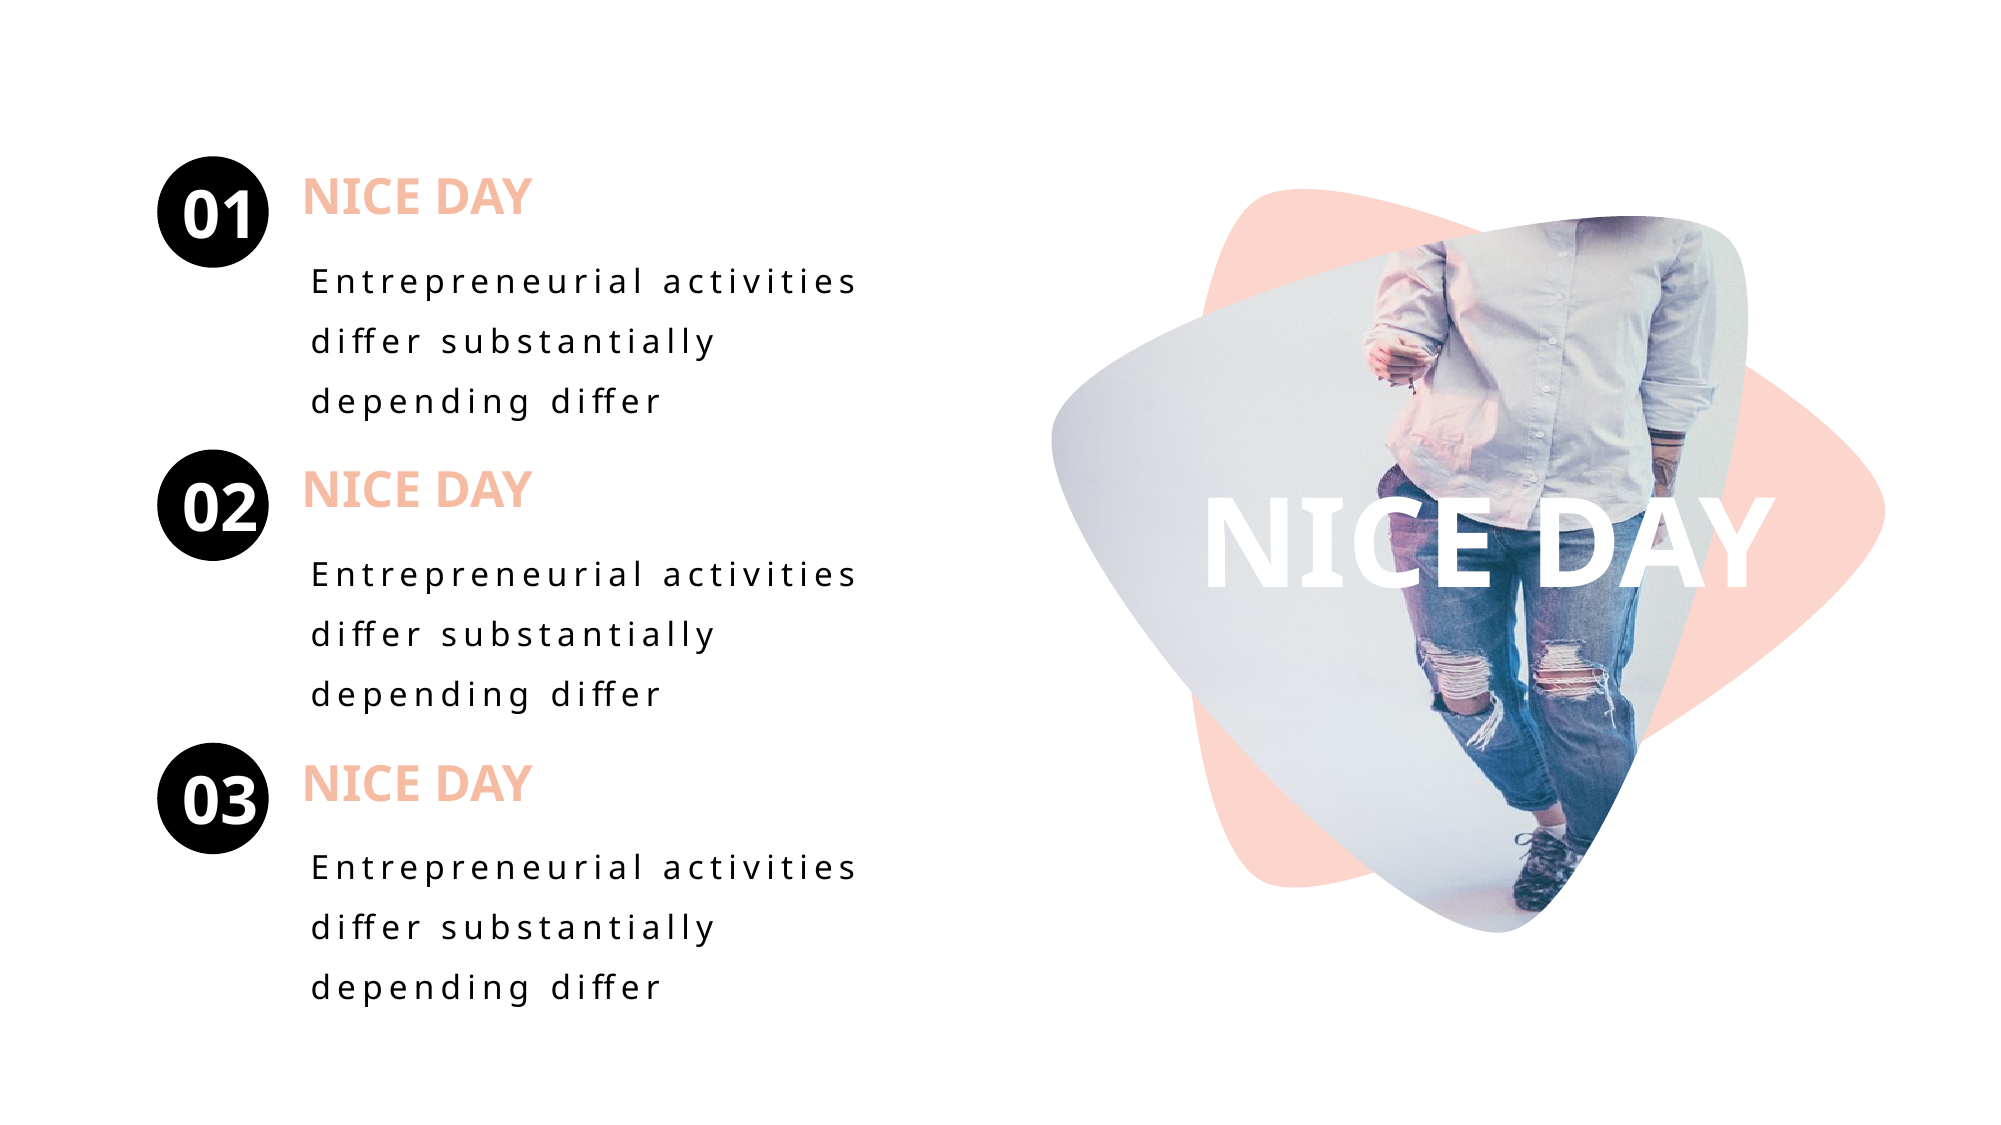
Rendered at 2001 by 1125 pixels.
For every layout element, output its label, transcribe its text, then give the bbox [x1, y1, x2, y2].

text_box [185, 742, 241, 750]
text_box [157, 766, 167, 830]
text_box NICE DAY [286, 450, 560, 526]
text_box 03 [167, 750, 277, 846]
text_box [1190, 693, 1373, 889]
text_box [185, 449, 241, 457]
text_box 02 [167, 457, 277, 552]
text_box [183, 846, 242, 855]
text_box [1050, 214, 1750, 934]
text_box [183, 259, 243, 268]
text_box NICE DAY [286, 157, 560, 233]
text_box [157, 180, 167, 244]
text_box [1643, 620, 1810, 743]
text_box [1201, 187, 1483, 315]
text_box 01 [167, 164, 277, 259]
text_box NICE DAY [286, 743, 560, 819]
text_box [1733, 364, 1887, 589]
text_box Entrepreneurial activities differ substantially depending differ [295, 526, 923, 721]
text_box Entrepreneurial activities differ substantially depending differ [295, 819, 923, 1014]
text_box [182, 552, 244, 561]
text_box NICE DAY [1182, 454, 1842, 620]
text_box Entrepreneurial activities differ substantially depending differ [295, 233, 923, 428]
text_box [184, 156, 242, 164]
text_box [157, 473, 167, 537]
